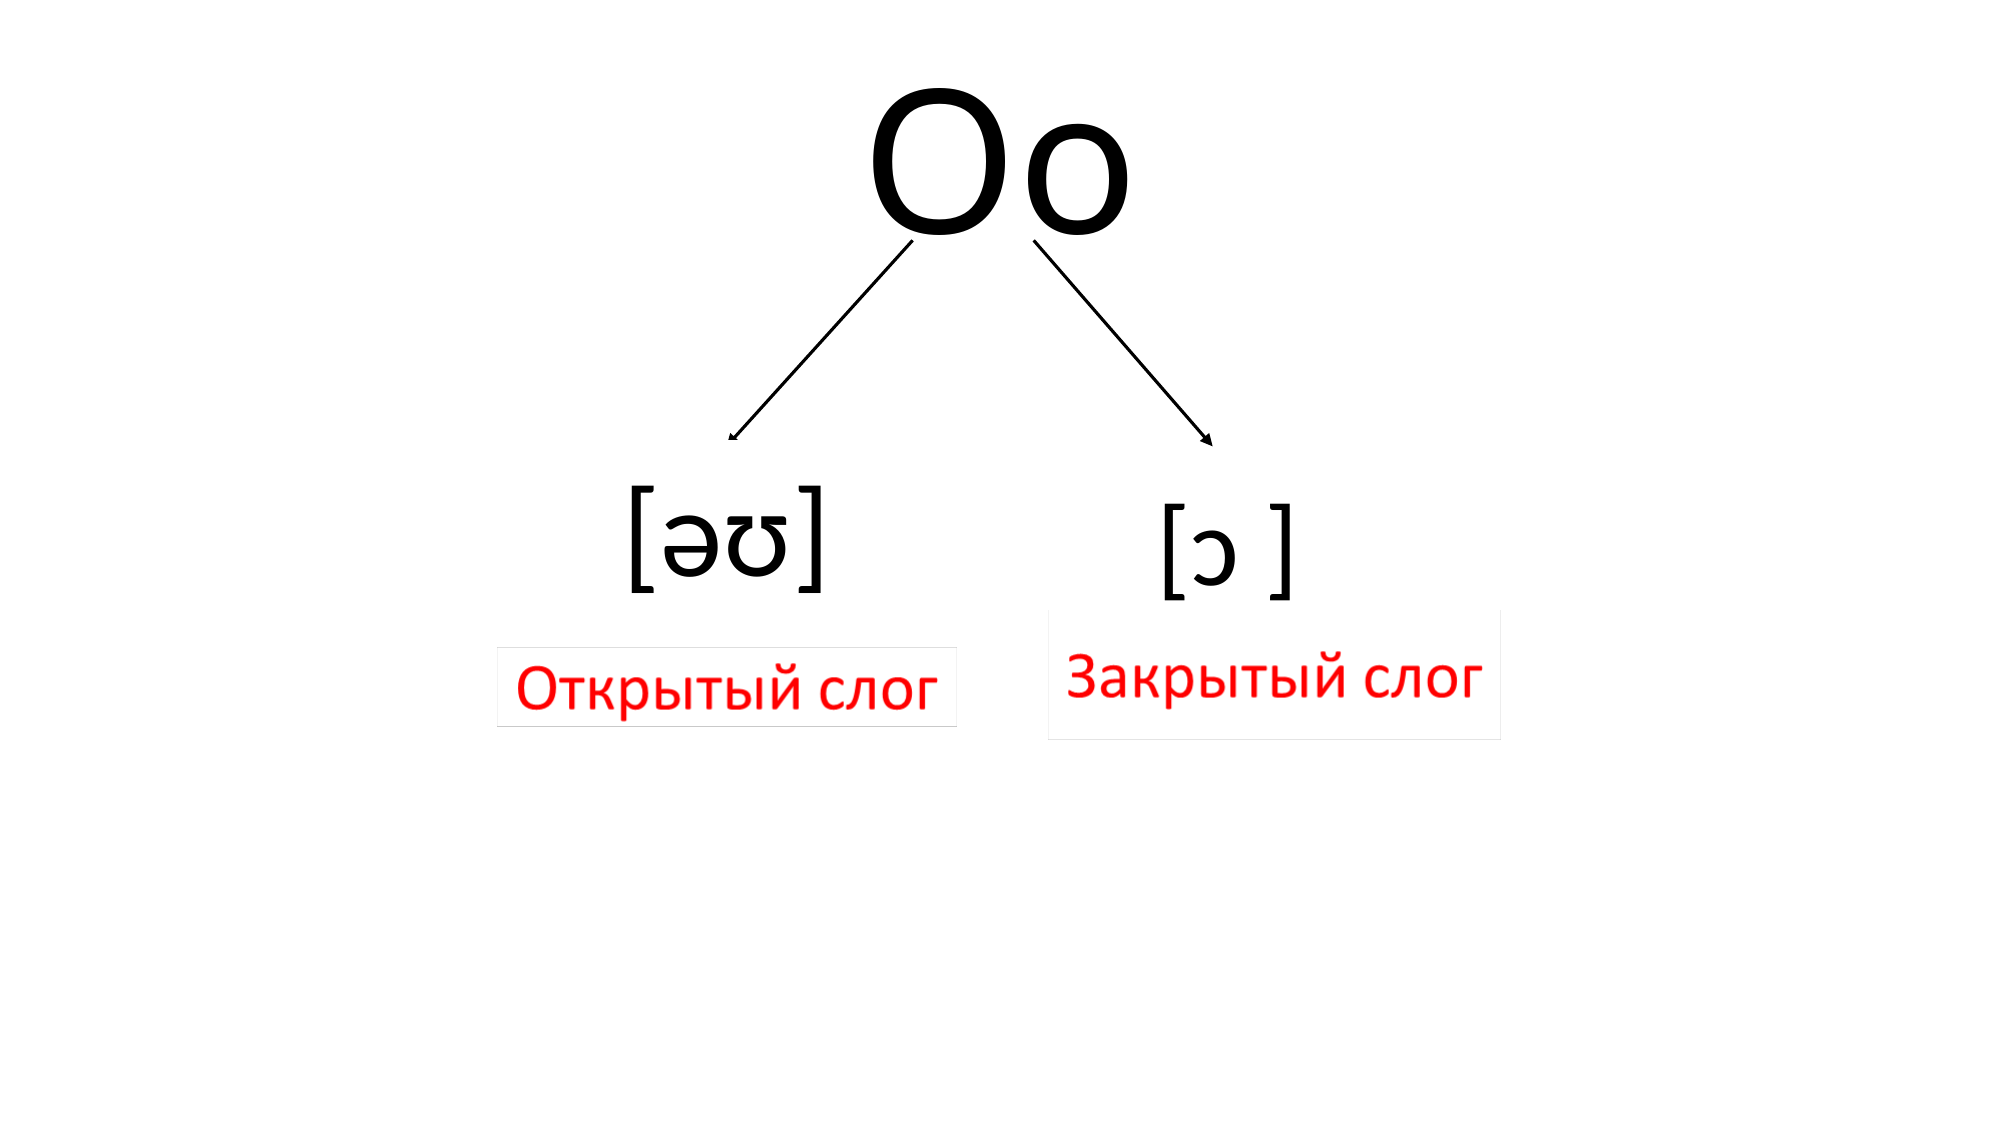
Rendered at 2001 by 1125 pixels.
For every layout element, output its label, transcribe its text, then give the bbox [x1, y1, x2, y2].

text_box [ɔ ] [1098, 452, 1358, 610]
text_box [əʊ] [591, 440, 862, 611]
picture [1024, 610, 1538, 756]
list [474, 626, 978, 768]
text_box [726, 240, 913, 447]
title Oo [137, 59, 1863, 278]
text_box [1033, 240, 1213, 447]
